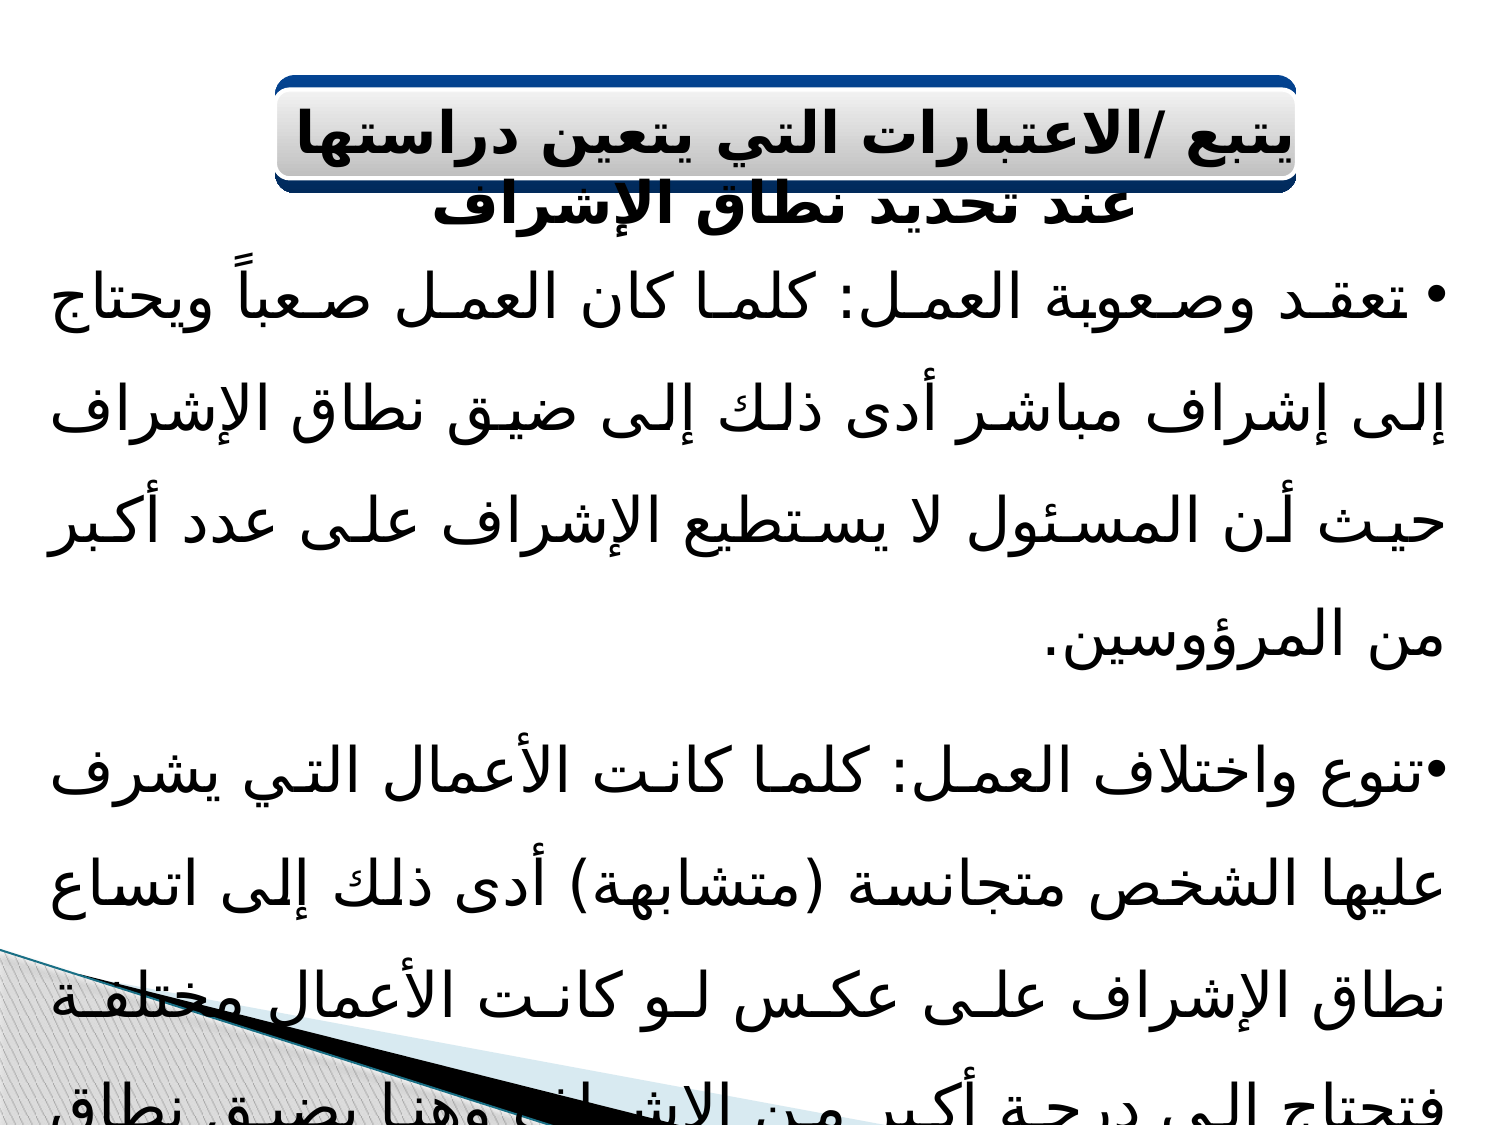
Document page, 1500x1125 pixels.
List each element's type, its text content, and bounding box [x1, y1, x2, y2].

text_box تعقد وصعوبة العمل: كلما كان العمل صعباً ويحتاج إلى إشراف مباشر أدى ذلك إلى ضيق نطاق الإشراف حيث أن المسئول لا يستطيع الإشراف على عدد أكبر من المرؤوسين. تنوع واختلاف العمل: كلما كانت الأعمال التي يشرف عليها الشخص متجانسة (متشابهة) أدى ذلك إلى اتساع نطاق الإشراف على عكس لو كانت الأعمال مختلفة فتحتاج إلى درجة أكبر من الإشراف وهنا يضيق نطاق الإشراف. [35, 210, 1463, 1125]
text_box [274, 74, 1298, 194]
text_box يتبع /الاعتبارات التي يتعين دراستها عند تحديد نطاق الإشراف [234, 87, 1336, 210]
